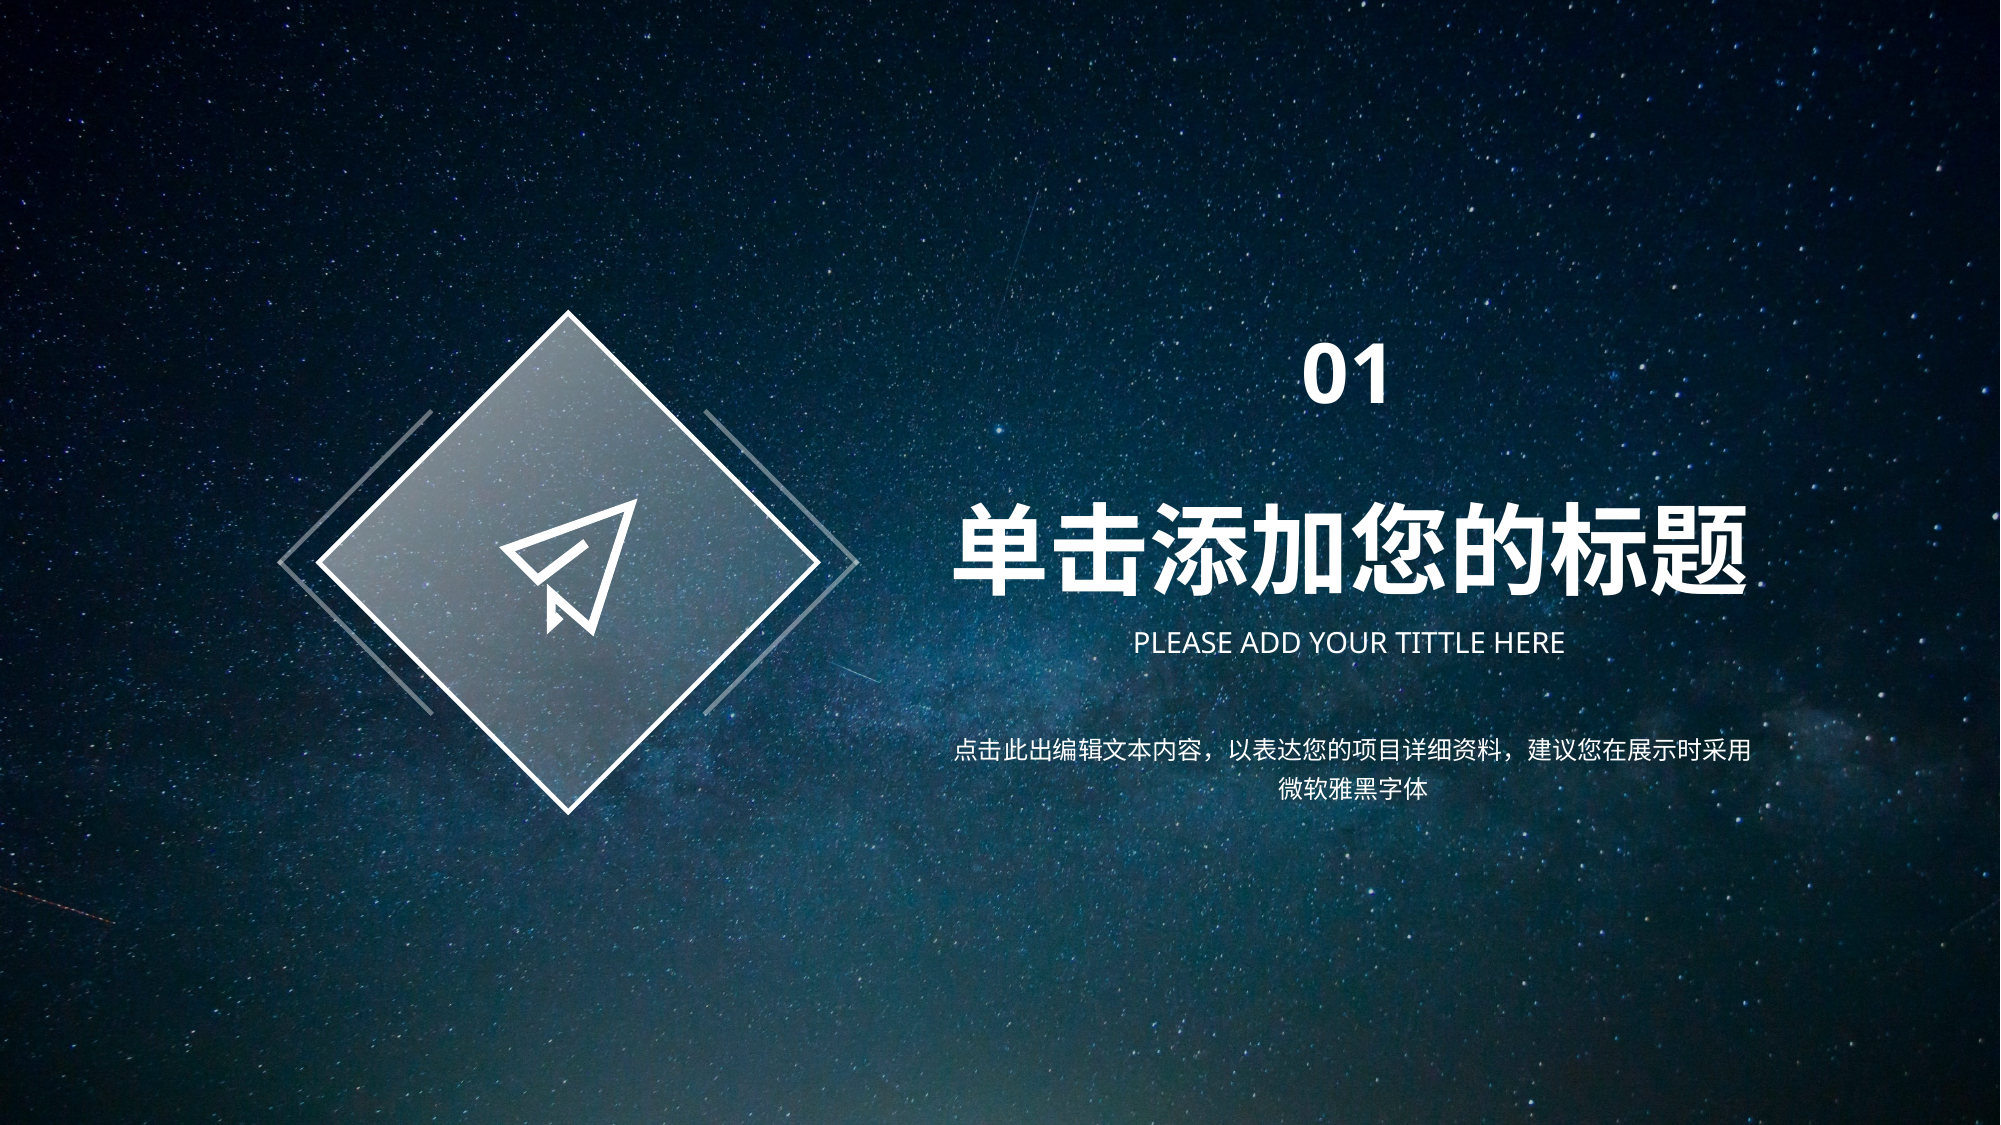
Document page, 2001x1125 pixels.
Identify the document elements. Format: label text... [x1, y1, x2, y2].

text_box 单击添加您的标题 [924, 480, 1775, 615]
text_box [278, 312, 859, 812]
text_box 点击此出编辑文本内容，以表达您的项目详细资料，建议您在展示时采用微软雅黑字体 [931, 718, 1775, 811]
picture [0, 0, 2000, 1125]
text_box PLEASE ADD YOUR TITTLE HERE [1026, 616, 1673, 667]
text_box 01 [1259, 312, 1439, 428]
